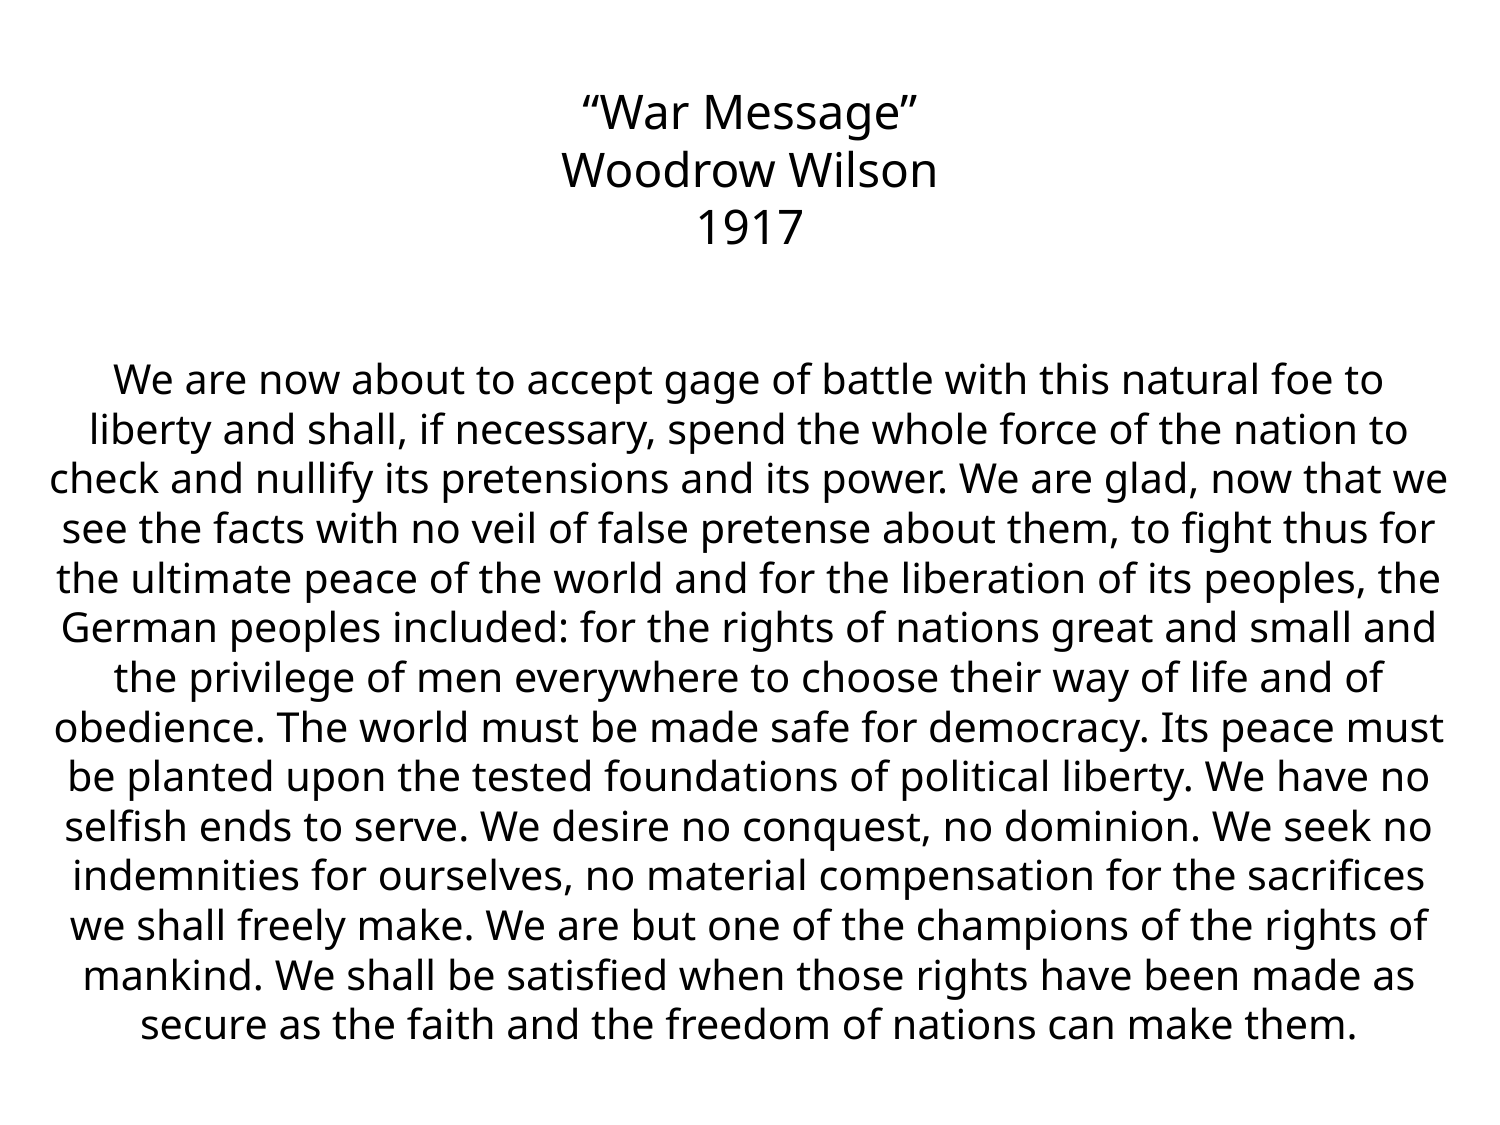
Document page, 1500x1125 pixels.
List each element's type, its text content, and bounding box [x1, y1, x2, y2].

title “War Message” Woodrow Wilson 1917 [0, 74, 1500, 262]
list We are now about to accept gage of battle with this natural foe to liberty and shall, if necessary, spend the whole force of the nation to check and nullify its pretensions and its power. We are glad, now that we see the facts with no veil of false pretense about them, to fight thus for the ultimate peace of the world and for the liberation of its peoples, the German peoples included: for the rights of nations great and small and the privilege of men everywhere to choose their way of life and of obedience. The world must be made safe for democracy. Its peace must be planted upon the tested foundations of political liberty. We have no selfish ends to serve. We desire no conquest, no dominion. We seek no indemnities for ourselves, no material compensation for the sacrifices we shall freely make. We are but one of the champions of the rights of mankind. We shall be satisfied when those rights have been made as secure as the faith and the freedom of nations can make them. [32, 346, 1465, 1089]
